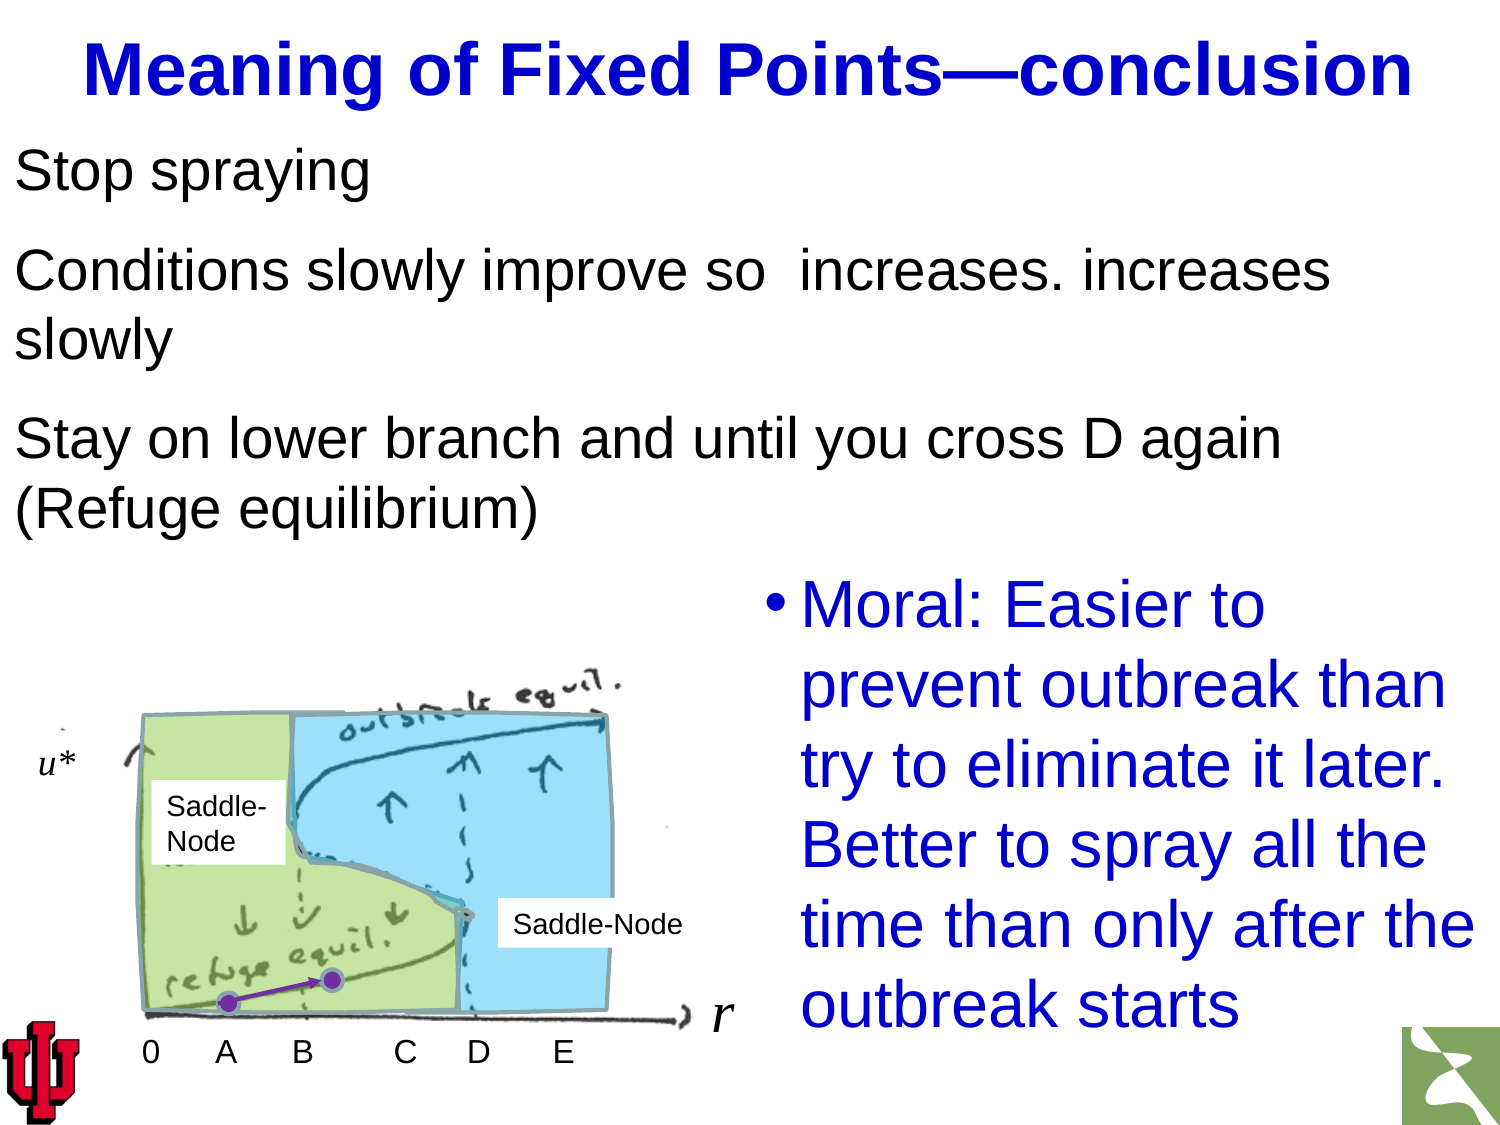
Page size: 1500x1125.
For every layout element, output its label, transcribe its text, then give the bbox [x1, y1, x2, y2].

picture [1402, 1027, 1500, 1125]
picture [0, 1020, 80, 1125]
picture [25, 662, 785, 1076]
text_box Moral: Easier to prevent outbreak than try to eliminate it later. Better to spray all the time than only after the outbreak starts [749, 553, 1500, 1049]
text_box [22, 730, 763, 1079]
title Meaning of Fixed Points—conclusion [24, 0, 1474, 130]
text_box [217, 969, 344, 1015]
